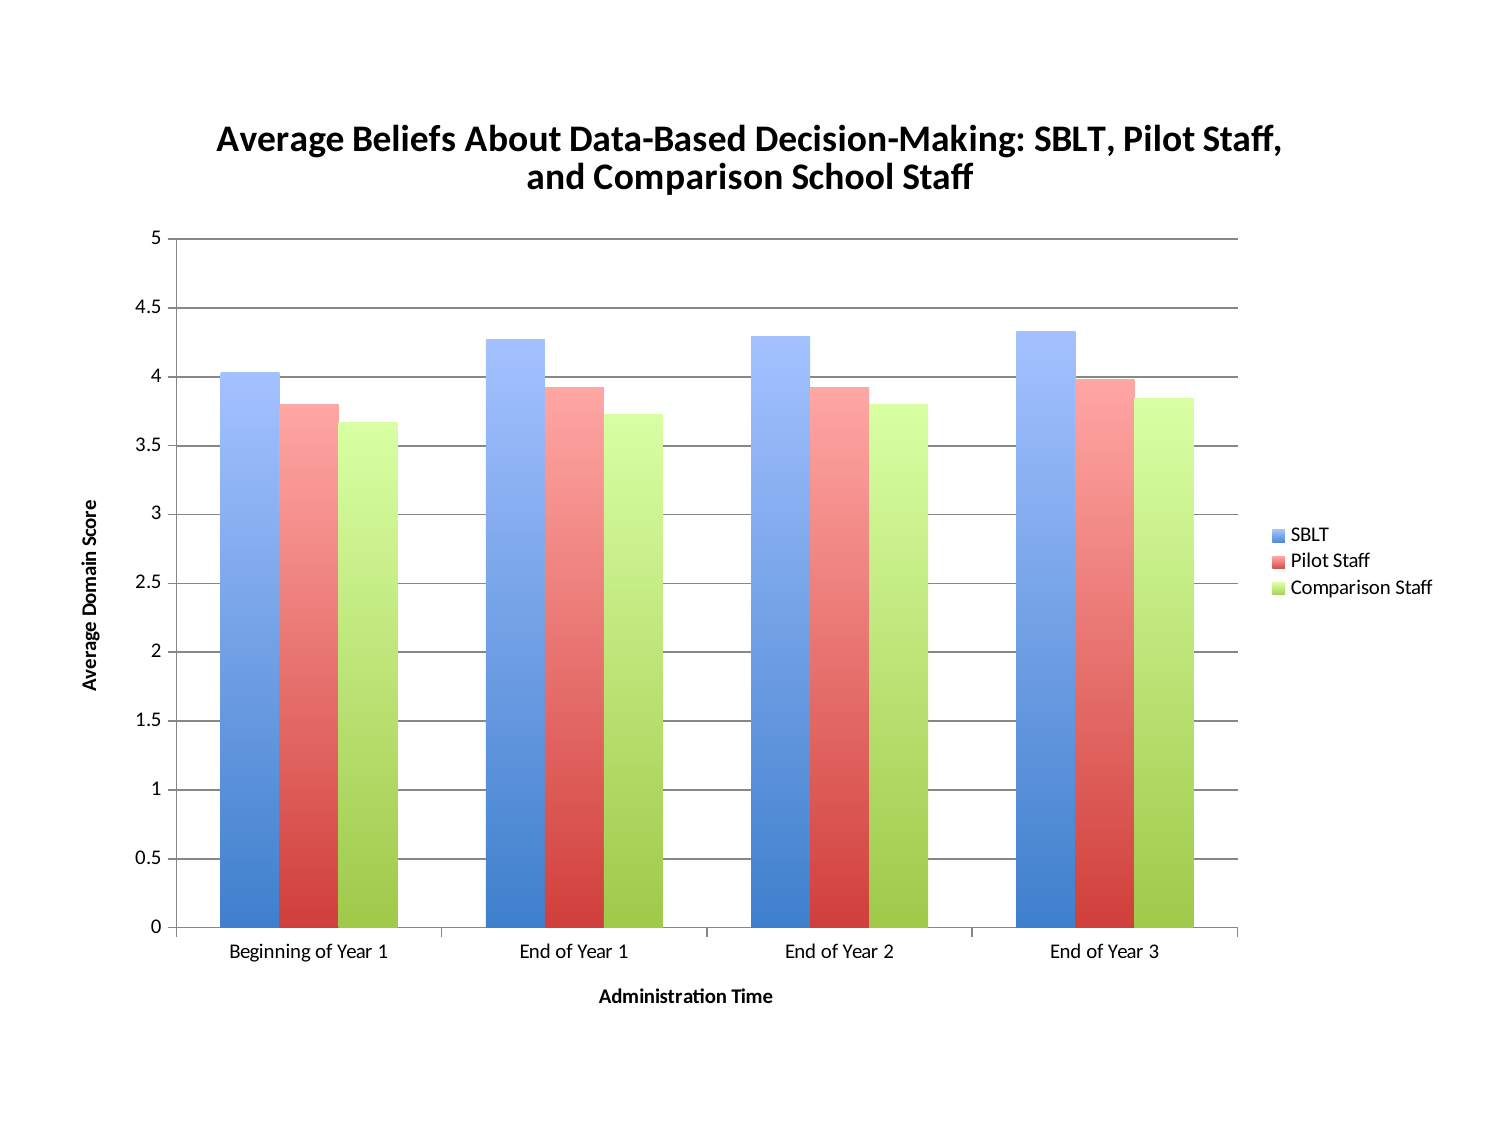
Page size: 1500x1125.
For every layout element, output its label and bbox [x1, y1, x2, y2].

chart [47, 85, 1453, 1040]
